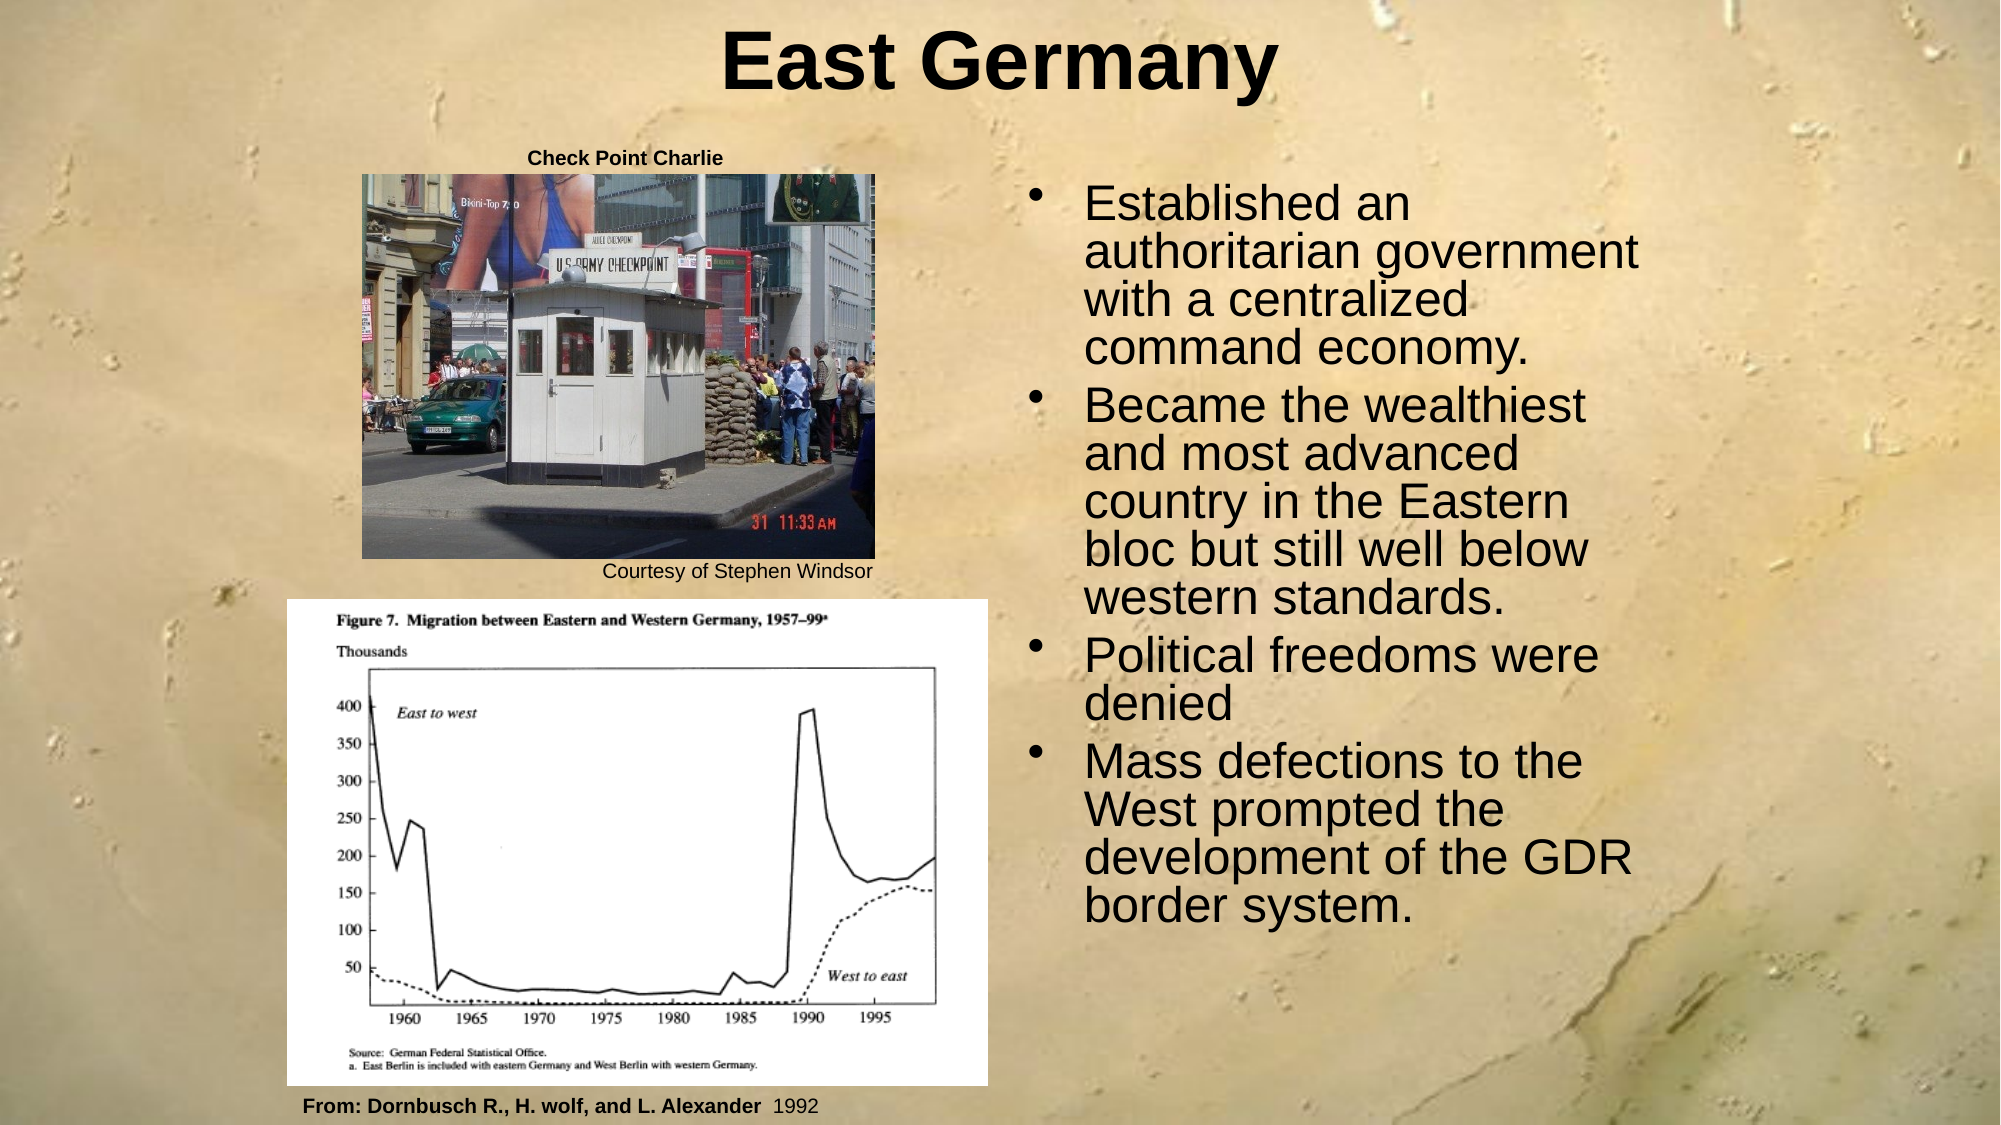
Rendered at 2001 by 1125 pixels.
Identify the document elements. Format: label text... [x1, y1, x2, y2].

title East Germany [324, 0, 1675, 138]
list Established an authoritarian government with a centralized command economy. Became the wealthiest and most advanced country in the Eastern bloc but still well below western standards. Political freedoms were denied Mass defections to the West prompted the development of the GDR border system. [1012, 174, 1688, 1025]
picture [0, 0, 2001, 1125]
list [362, 174, 876, 560]
text_box Check Point Charlie [512, 137, 739, 173]
text_box From: Dornbusch R., H. wolf, and L. Alexander 1992 [287, 1093, 834, 1125]
text_box Courtesy of Stephen Windsor [587, 549, 889, 590]
